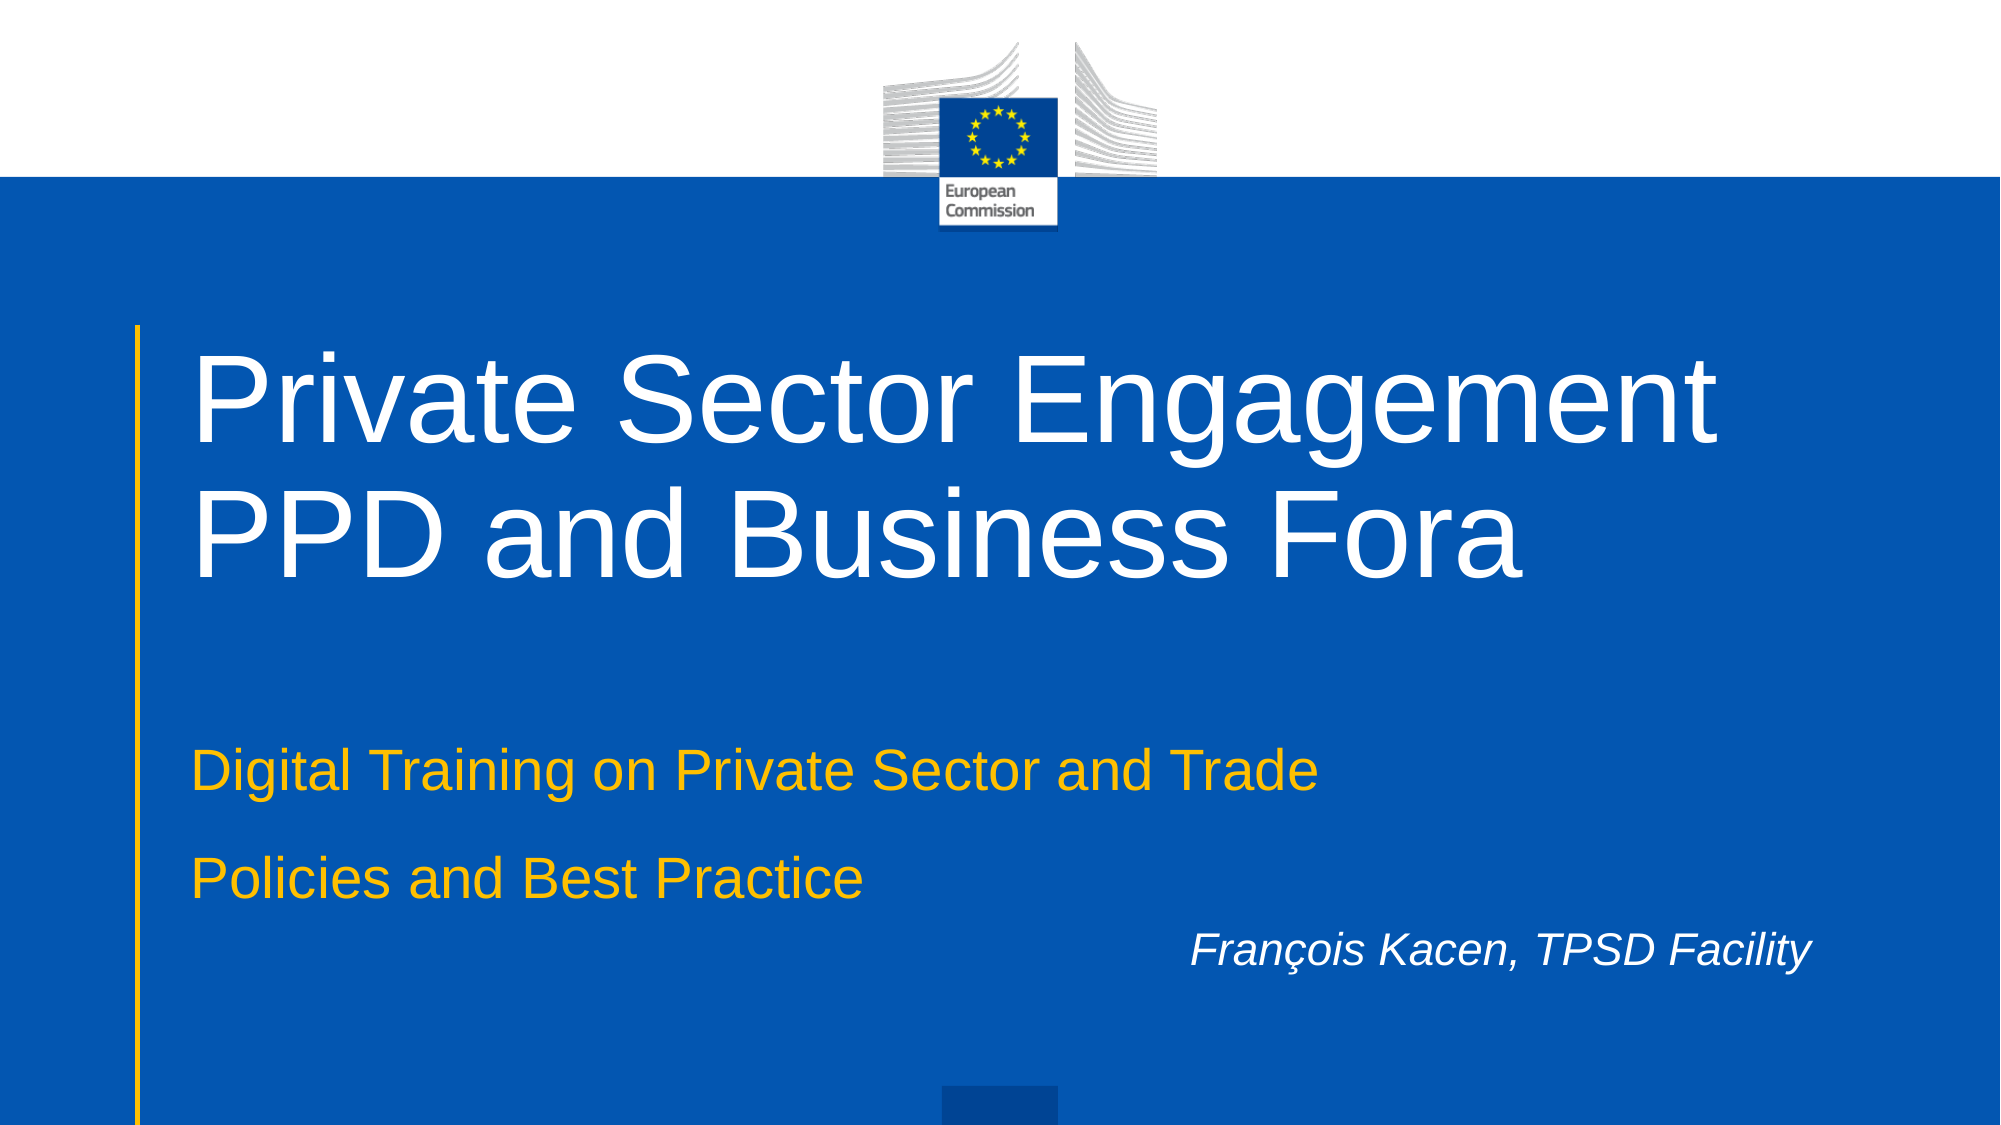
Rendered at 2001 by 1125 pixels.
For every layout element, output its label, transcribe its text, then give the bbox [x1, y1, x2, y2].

list François Kacen, TPSD Facility [999, 911, 1827, 999]
picture [883, 42, 1157, 232]
title Private Sector Engagement PPD and Business Fora [175, 326, 1827, 680]
subtitle Digital Training on Private Sector and Trade Policies and Best Practice [175, 724, 1827, 872]
